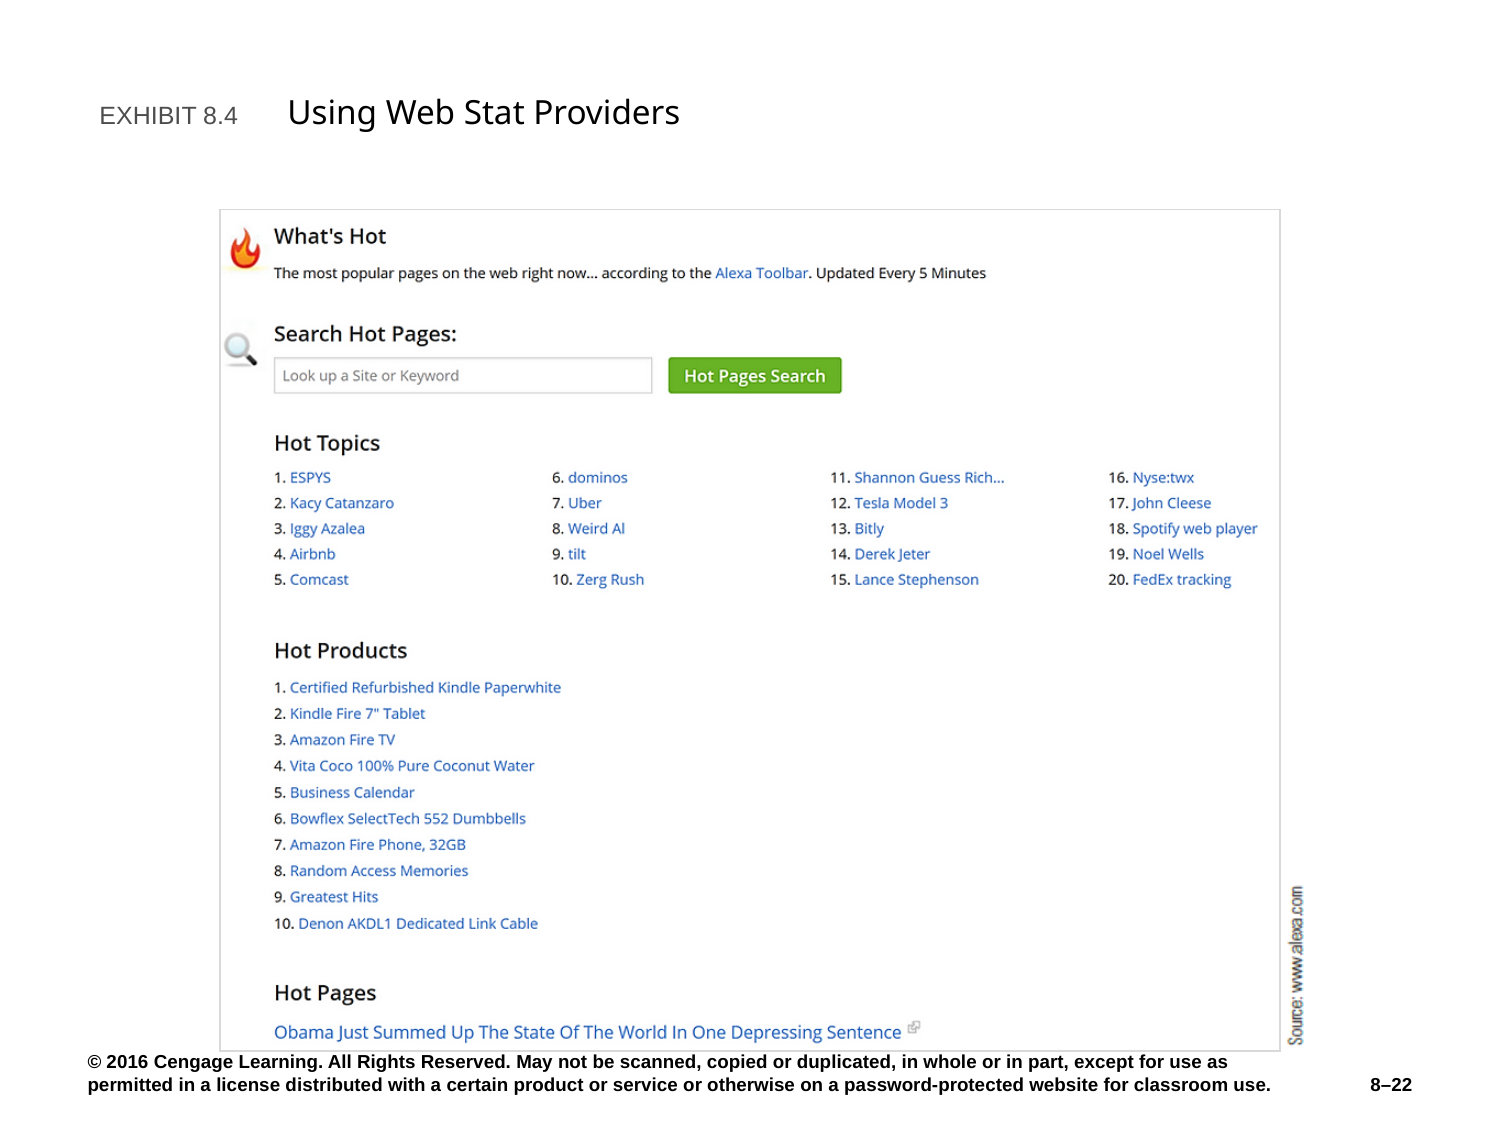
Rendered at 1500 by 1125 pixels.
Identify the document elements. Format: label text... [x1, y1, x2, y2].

picture [1283, 881, 1307, 1051]
footer © 2016 Cengage Learning. All Rights Reserved. May not be scanned, copied or duplicated, in whole or in part, except for use as permitted in a license distributed with a certain product or service or otherwise on a password-protected website for classroom use. [87, 1057, 1050, 1103]
picture [220, 210, 1280, 1051]
text_box EXHIBIT 8.4 Using Web Stat Providers [84, 84, 1414, 139]
slide_number 8–22 [1050, 1042, 1413, 1103]
